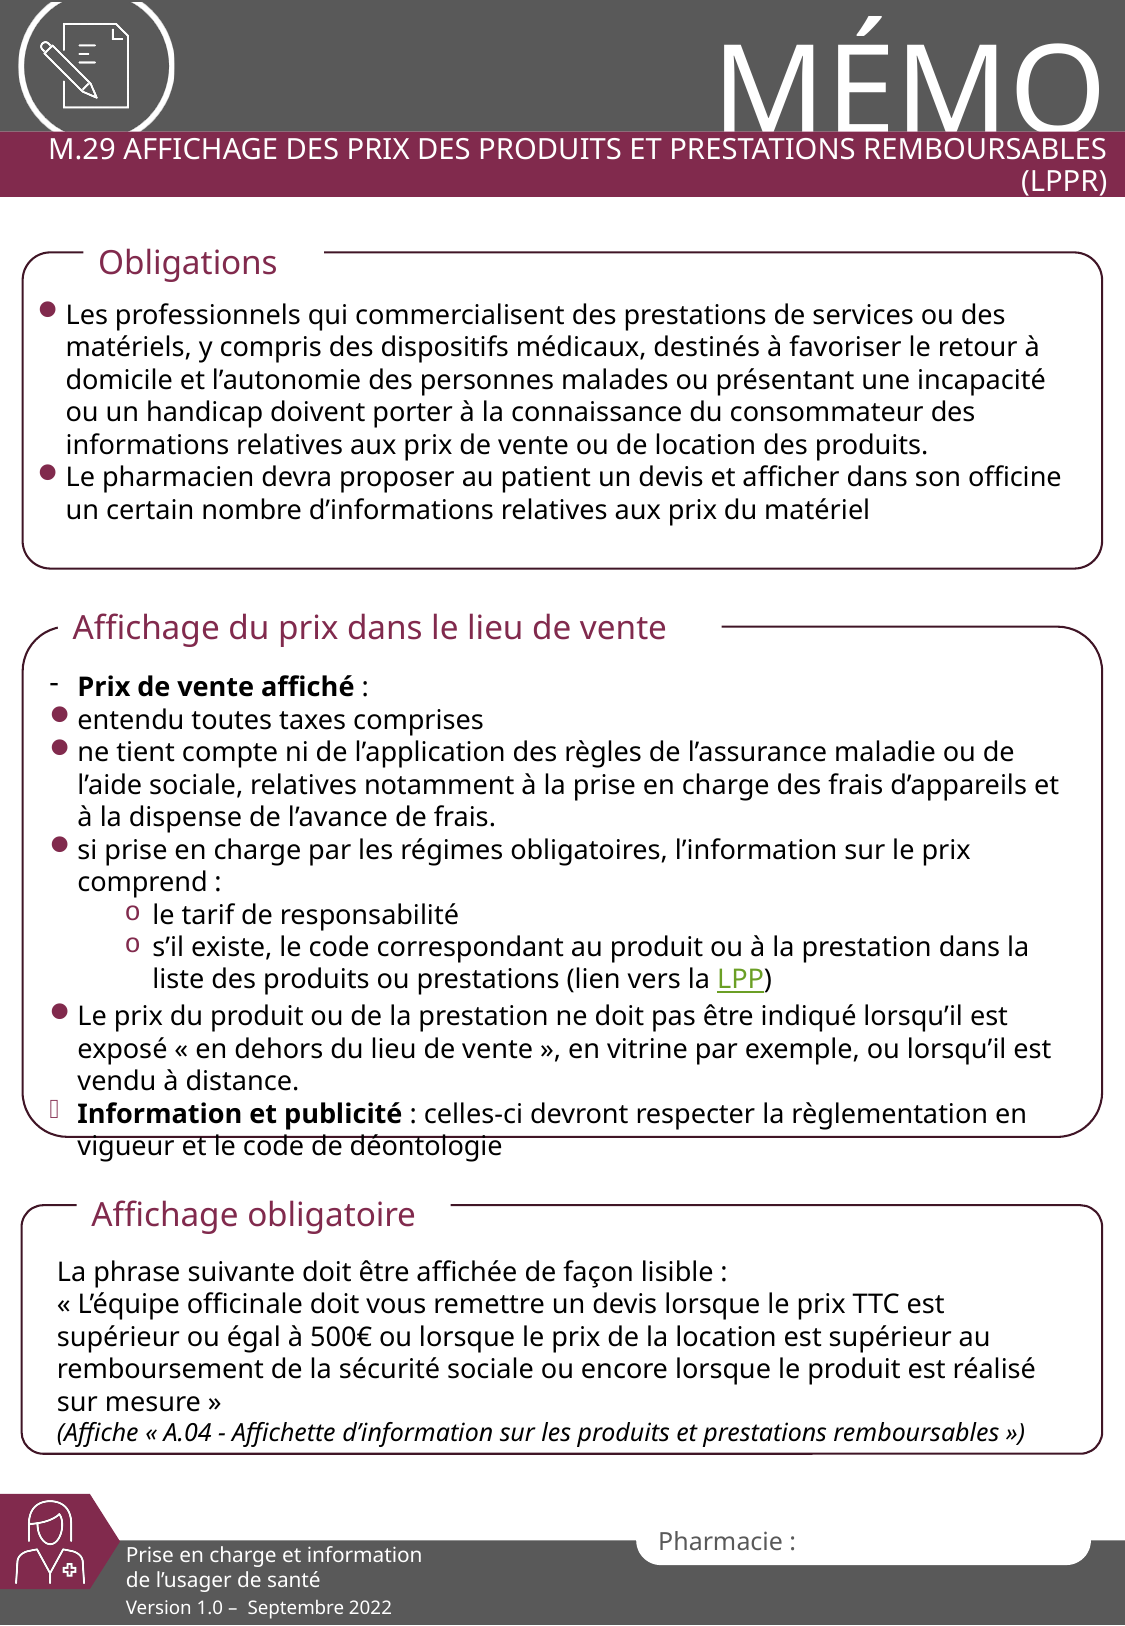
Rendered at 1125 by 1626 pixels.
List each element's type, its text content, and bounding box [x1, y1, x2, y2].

text_box [21, 625, 1104, 1124]
text_box Prix de vente affiché : entendu toutes taxes comprises ne tient compte ni de l’application des règles de l’assurance maladie ou de l’aide sociale, relatives notamment à la prise en charge des frais d’appareils et à la dispense de l’avance de frais. si prise en charge par les régimes obligatoires, l’information sur le prix comprend : le tarif de responsabilité s’il existe, le code correspondant au produit ou à la prestation dans la liste des produits ou prestations (lien vers la LPP) Le prix du produit ou de la prestation ne doit pas être indiqué lorsqu’il est exposé « en dehors du lieu de vente », en vitrine par exemple, ou lorsqu’il est vendu à distance. Information et publicité : celles-ci devront respecter la règlementation en vigueur et le code de déontologie [34, 662, 1091, 1169]
text_box Les professionnels qui commercialisent des prestations de services ou des matériels, y compris des dispositifs médicaux, destinés à favoriser le retour à domicile et l’autonomie des personnes malades ou présentant une incapacité ou un handicap doivent porter à la connaissance du consommateur des informations relatives aux prix de vente ou de location des produits. Le pharmacien devra proposer au patient un devis et afficher dans son officine un certain nombre d’informations relatives aux prix du matériel [22, 289, 1092, 532]
picture [0, 1492, 100, 1592]
title M.29 Affichage des prix des produits et prestations remboursables (LPPR) [0, 126, 1123, 206]
text_box [20, 1204, 1104, 1455]
text_box Affichage du prix dans le lieu de vente [57, 599, 722, 654]
picture [18, 2, 175, 126]
text_box Obligations [83, 233, 324, 289]
text_box Affichage obligatoire [76, 1186, 451, 1241]
text_box [21, 251, 1104, 570]
text_box La phrase suivante doit être affichée de façon lisible : « L’équipe officinale doit vous remettre un devis lorsque le prix TTC est supérieur ou égal à 500€ ou lorsque le prix de la location est supérieur au remboursement de la sécurité sociale ou encore lorsque le produit est réalisé sur mesure » (Affiche « A.04 - Affichette d’information sur les produits et prestations remboursables ») [42, 1246, 1079, 1454]
